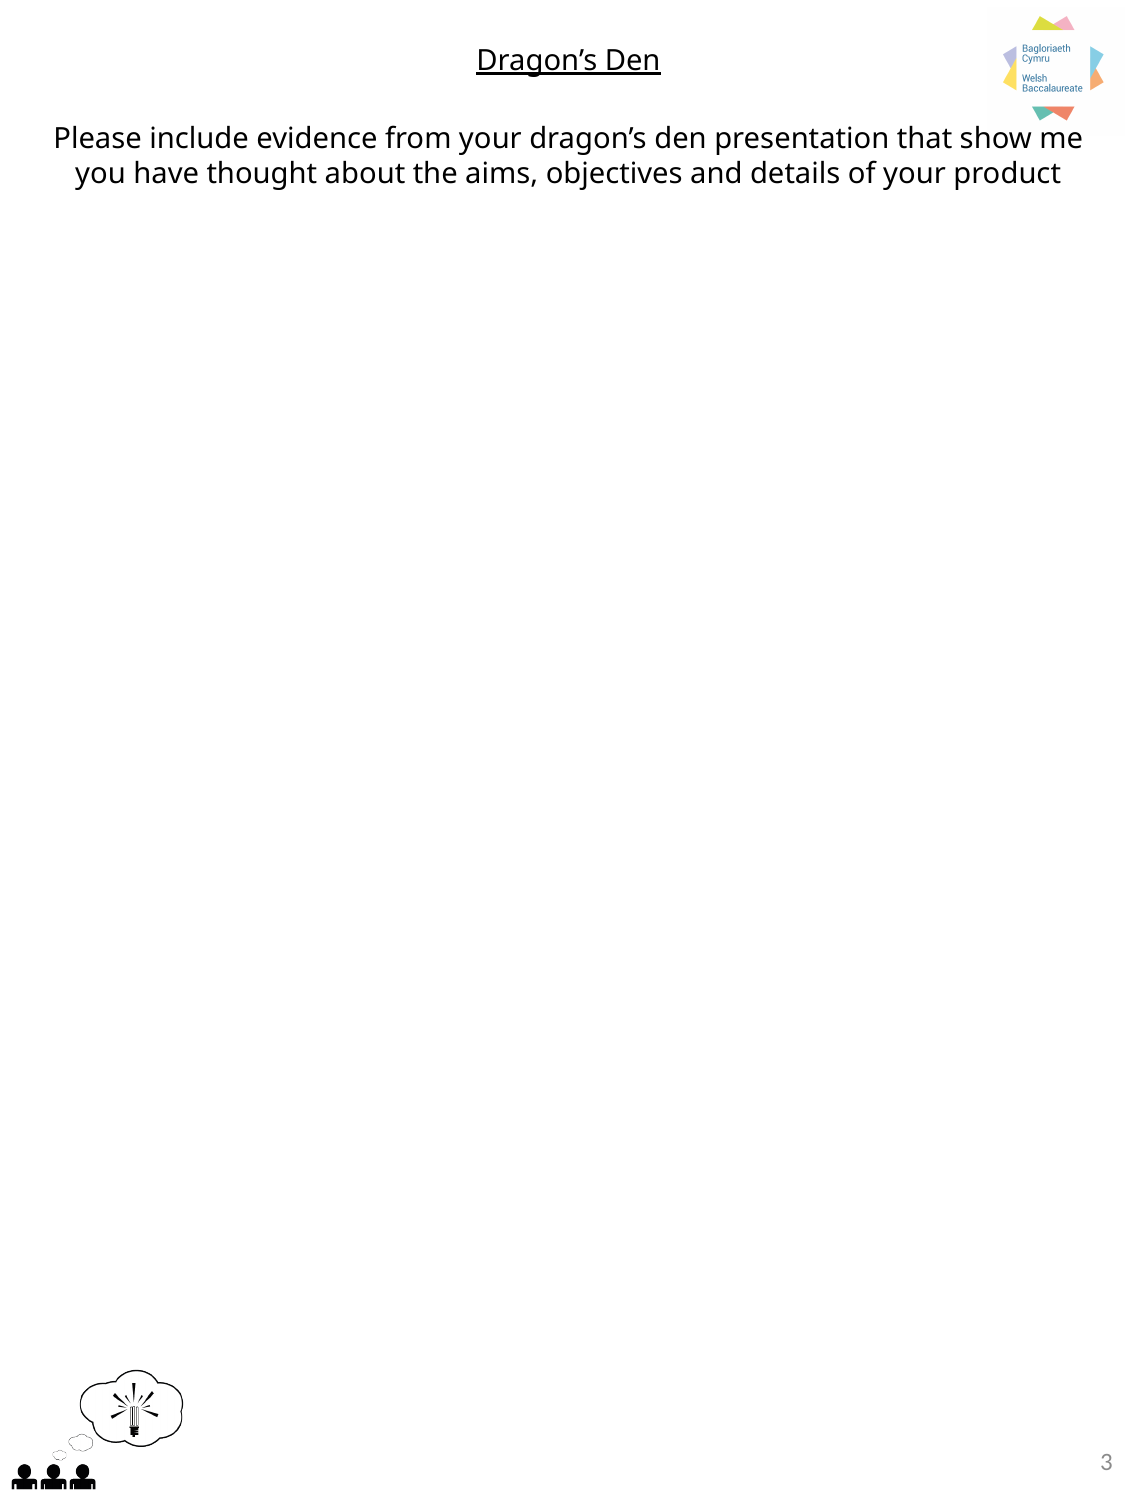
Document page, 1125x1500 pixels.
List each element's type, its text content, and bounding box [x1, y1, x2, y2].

text_box Please include evidence from your dragon’s den presentation that show me you have thought about the aims, objectives and details of your product [21, 112, 1116, 197]
slide_number 3 [865, 1420, 1125, 1500]
text_box Dragon’s Den [9, 33, 982, 84]
picture [9, 1365, 196, 1491]
picture [987, 7, 1125, 136]
